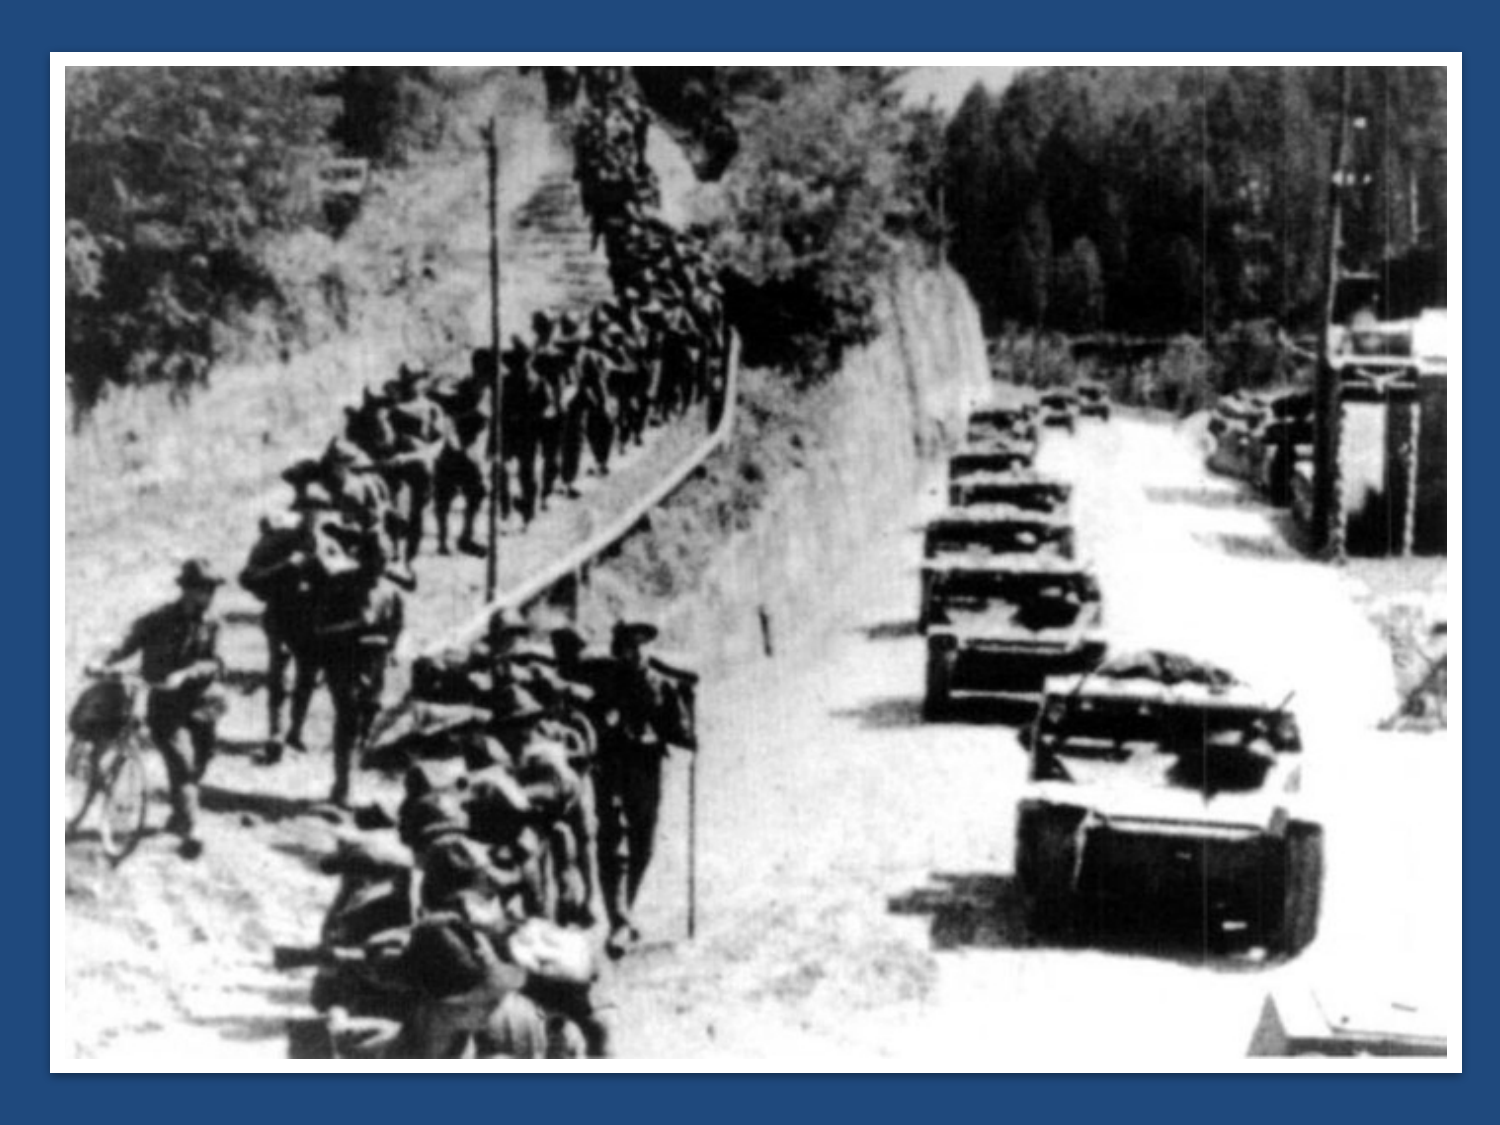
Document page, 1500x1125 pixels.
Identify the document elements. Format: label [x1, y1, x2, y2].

picture [64, 66, 1448, 1059]
